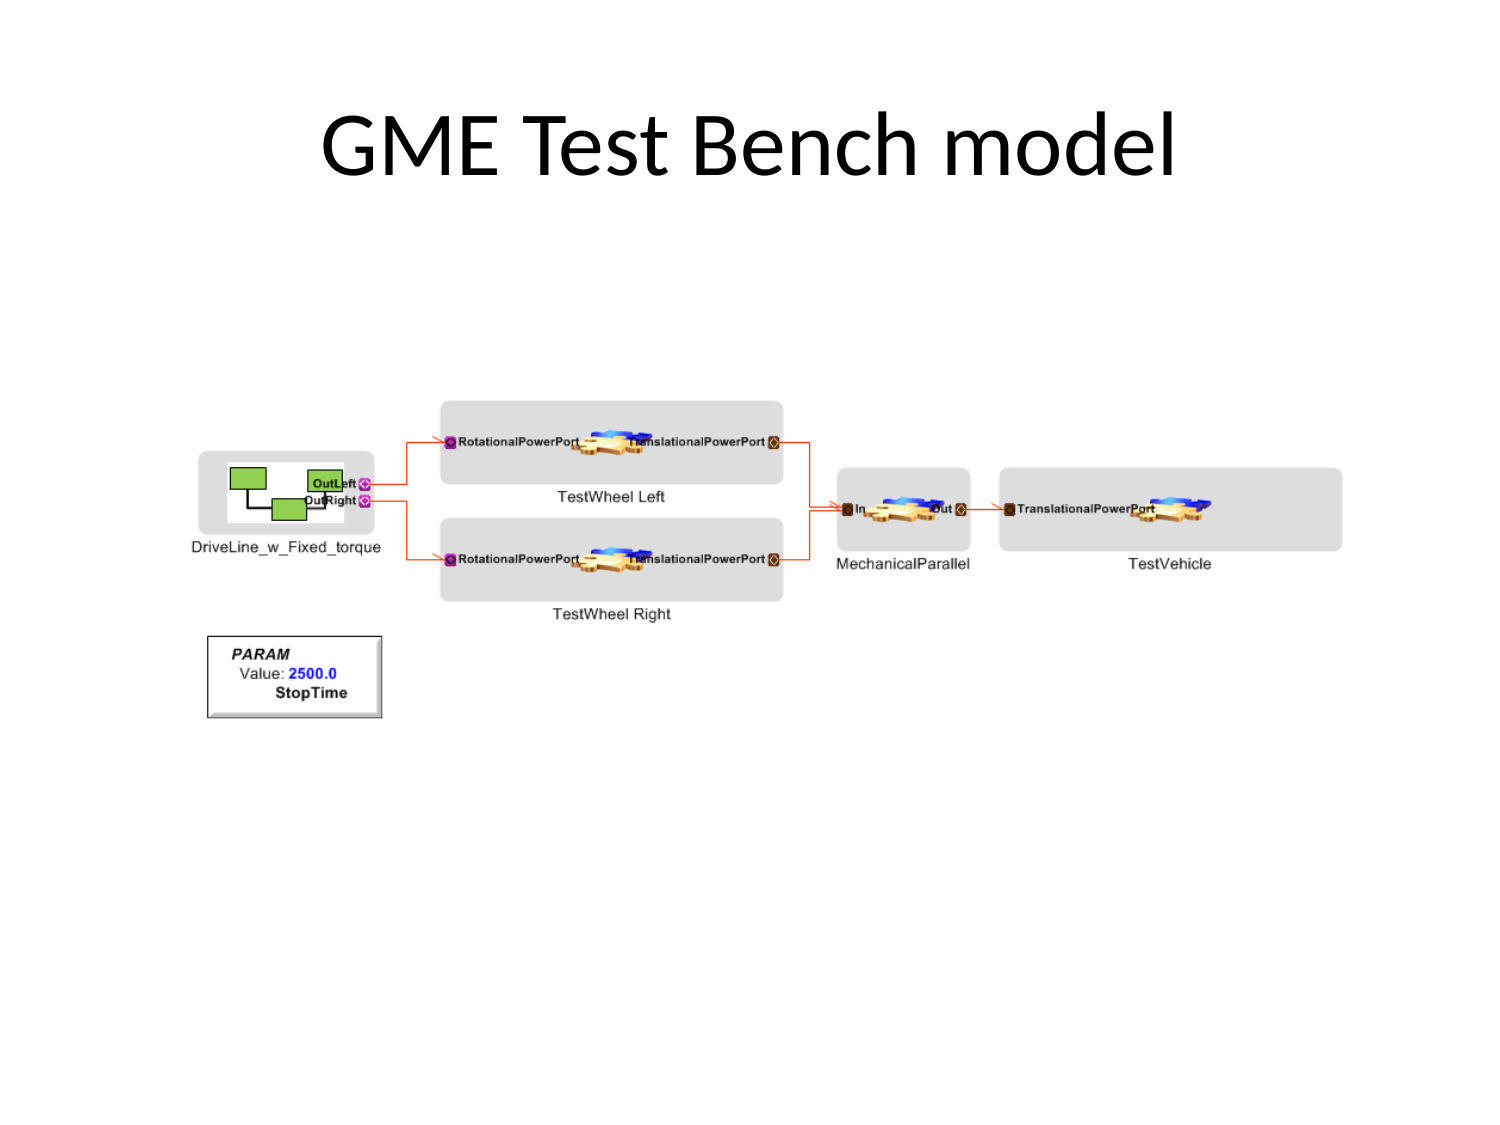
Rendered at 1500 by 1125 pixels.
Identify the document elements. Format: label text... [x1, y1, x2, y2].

picture [149, 387, 1355, 728]
title GME Test Bench model [75, 45, 1425, 233]
